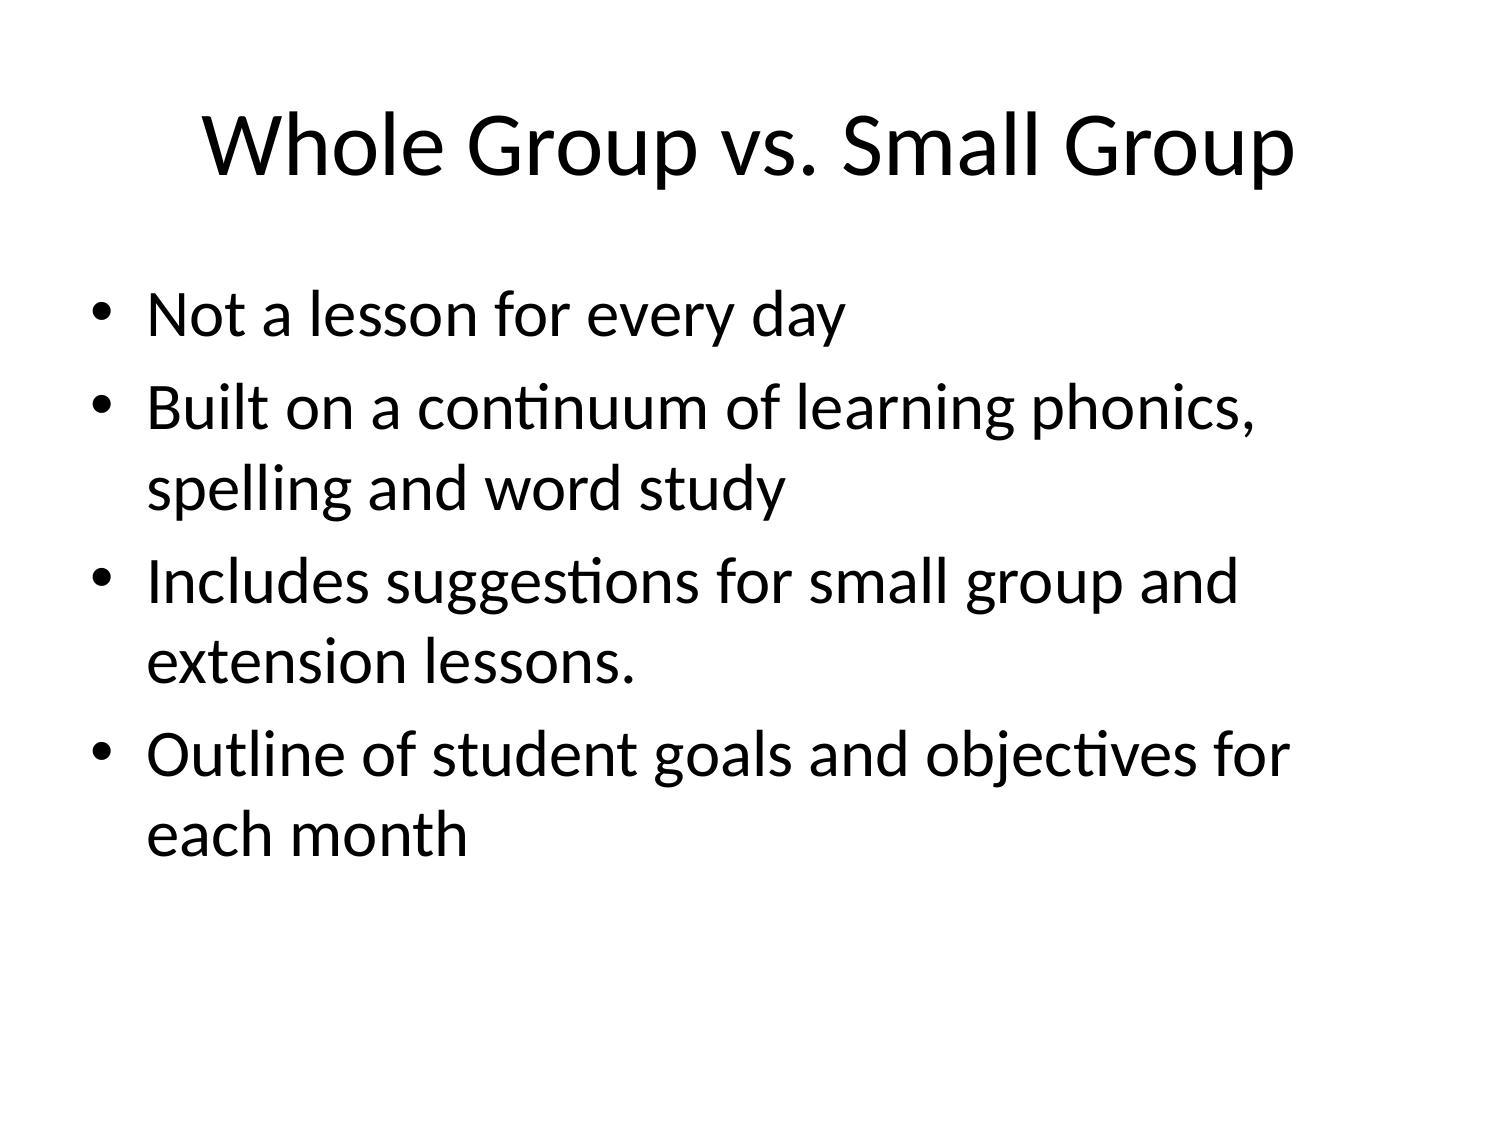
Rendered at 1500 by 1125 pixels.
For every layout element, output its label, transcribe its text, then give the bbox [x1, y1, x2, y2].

list Not a lesson for every day Built on a continuum of learning phonics, spelling and word study Includes suggestions for small group and extension lessons. Outline of student goals and objectives for each month [75, 262, 1425, 1005]
title Whole Group vs. Small Group [75, 45, 1425, 233]
